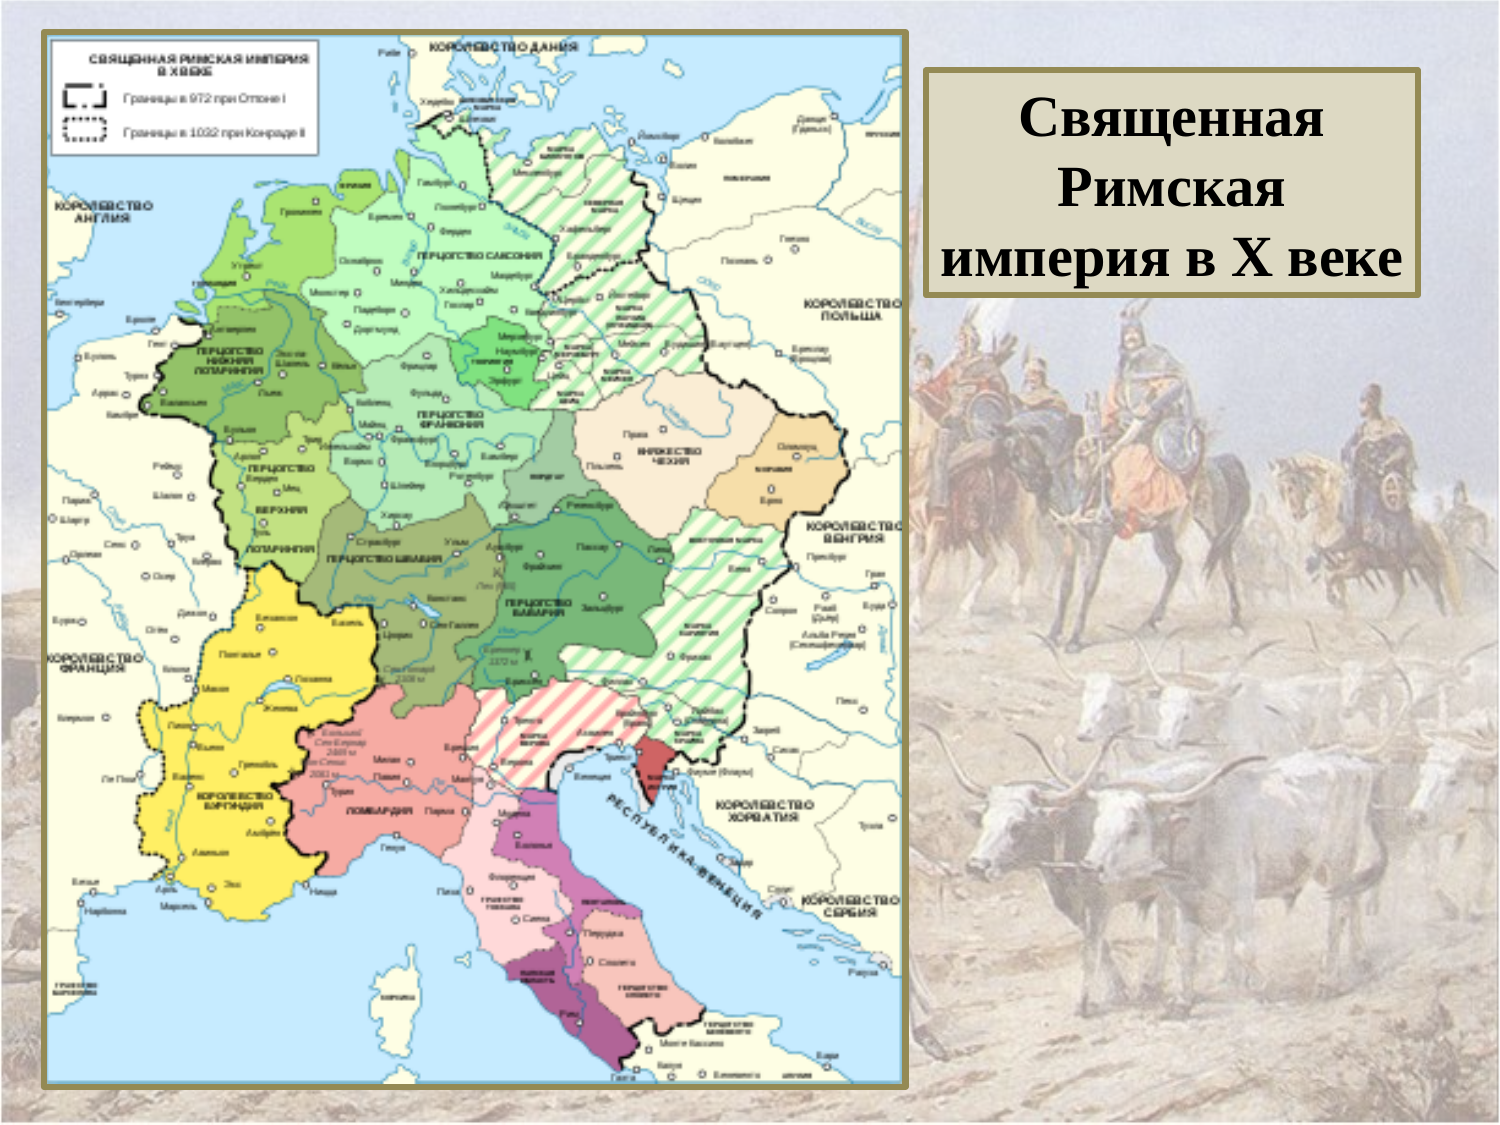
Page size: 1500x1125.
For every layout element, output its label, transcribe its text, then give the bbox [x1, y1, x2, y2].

text_box Священная Римская империя в X веке [925, 70, 1418, 295]
picture [46, 34, 903, 1084]
